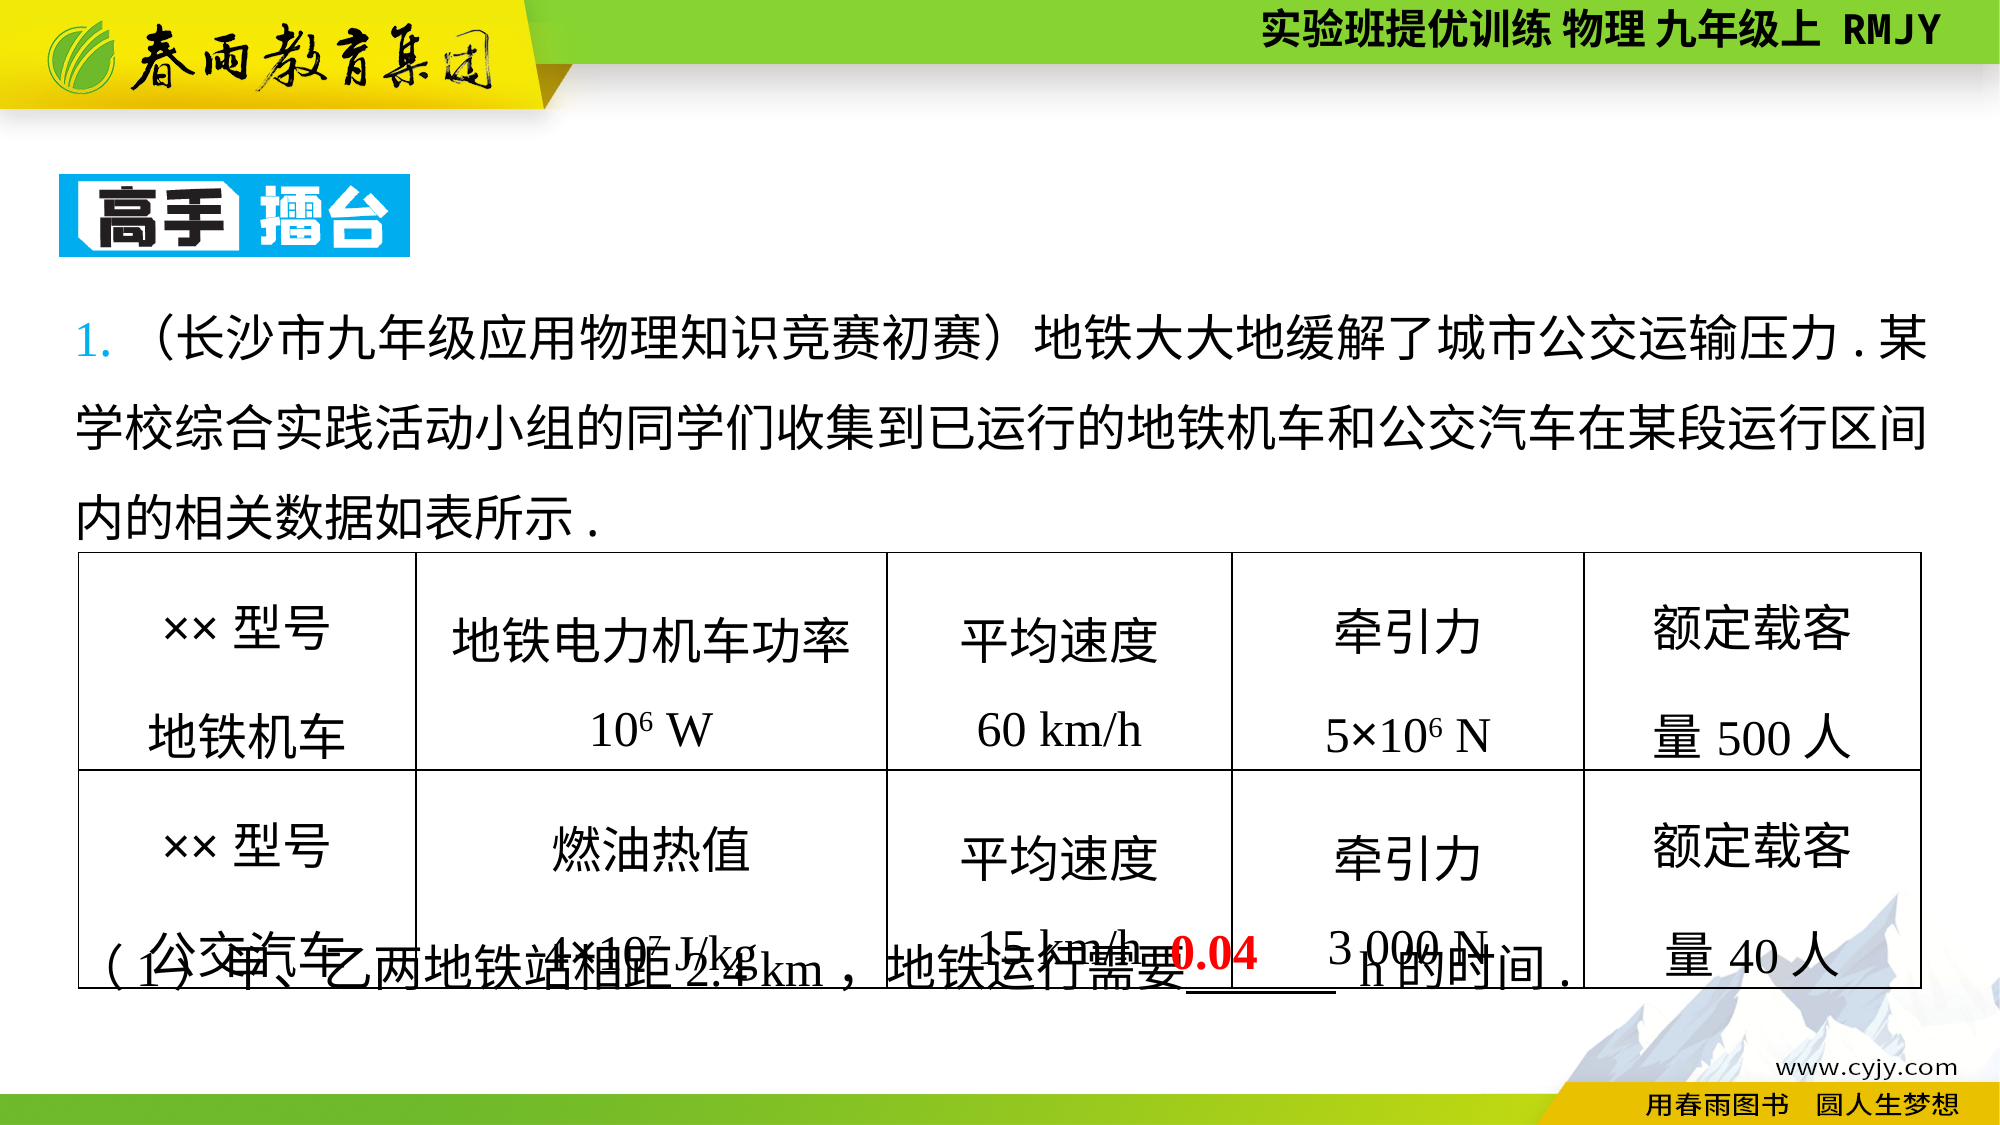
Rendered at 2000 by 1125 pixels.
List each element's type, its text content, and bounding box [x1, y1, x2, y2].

table_cell 额定载客 量40人 [1585, 771, 1920, 987]
picture [0, 0, 2000, 1125]
table_header 平均速度 60 km/h [888, 553, 1231, 769]
table_cell 牵引力 3 000 N [1233, 771, 1583, 987]
text_box 0.04 [1155, 912, 1273, 988]
list 1.（长沙市九年级应用物理知识竞赛初赛）地铁大大地缓解了城市公交运输压力.某学校综合实践活动小组的同学们收集到已运行的地铁机车和公交汽车在某段运行区间内的相关数据如表所示. （1）甲、乙两地铁站相距2.4 km，地铁运行需要 h的时间. [59, 269, 1944, 1012]
table_header 额定载客 量500人 [1585, 553, 1920, 769]
table_header 牵引力 5×106 N [1233, 553, 1583, 769]
table_header 地铁电力机车功率 106 W [417, 553, 886, 769]
table_cell 平均速度 15 km/h [888, 771, 1231, 987]
table_header ××型号 地铁机车 [79, 553, 415, 769]
table_cell 燃油热值 4×107 J/kg [417, 771, 886, 987]
table_cell ××型号 公交汽车 [79, 771, 415, 987]
